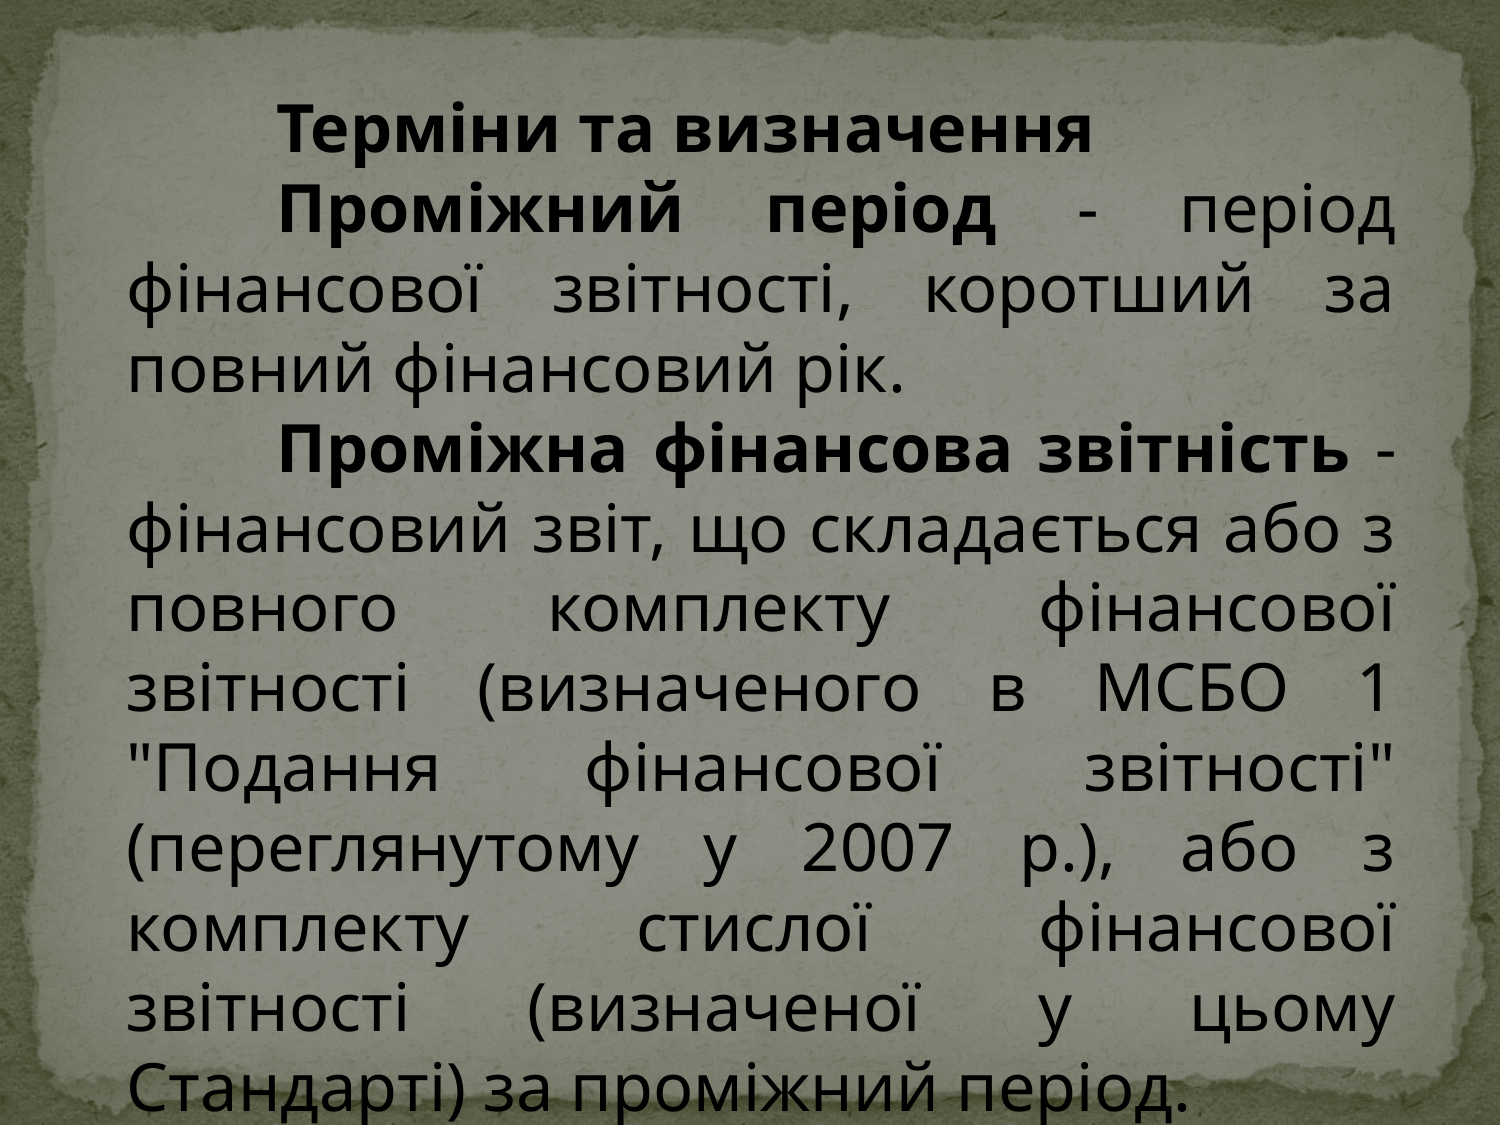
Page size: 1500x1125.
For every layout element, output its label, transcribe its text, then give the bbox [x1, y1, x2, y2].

text_box Терміни та визначення Проміжний період - період фінансової звітності, коротший за повний фінансовий рік. Проміжна фінансова звітність - фінансовий звіт, що складається або з повного комплекту фінансової звітності (визначеного в МСБО 1 "Подання фінансової звітності" (переглянутому у 2007 р.), або з комплекту стислої фінансової звітності (визначеної у цьому Стандарті) за проміжний період. [112, 78, 1412, 1125]
